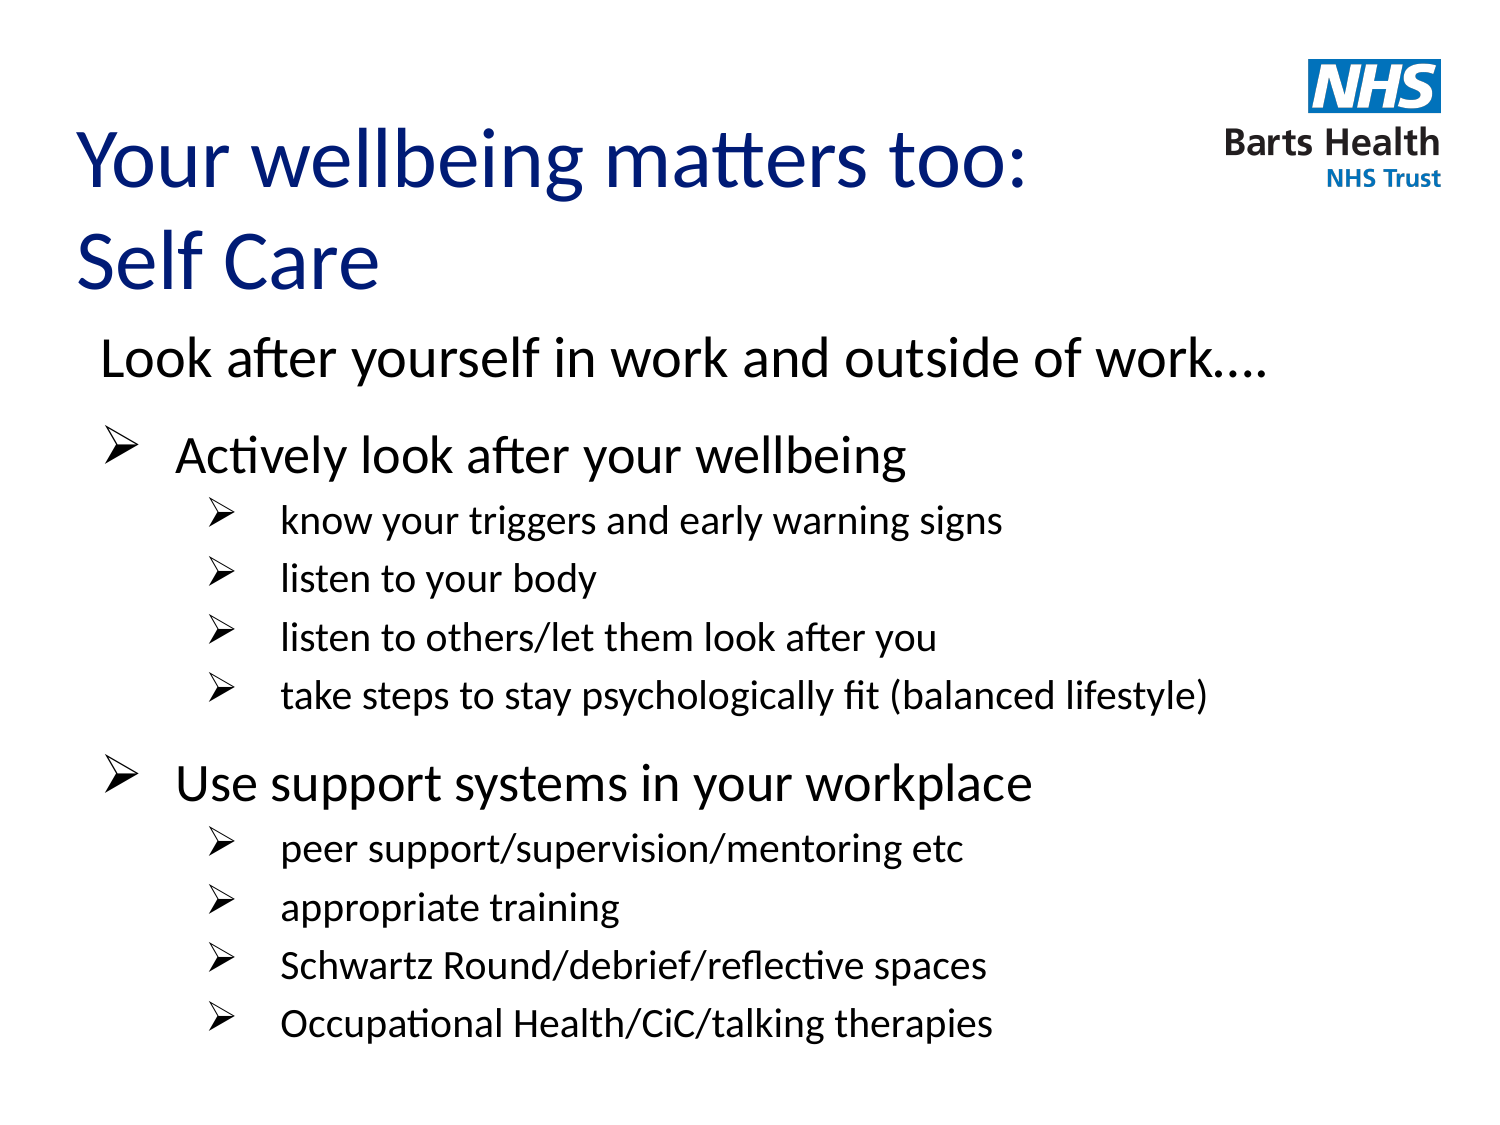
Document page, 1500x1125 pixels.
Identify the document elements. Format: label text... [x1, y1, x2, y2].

list Look after yourself in work and outside of work…. Actively look after your wellbeing know your triggers and early warning signs listen to your body listen to others/let them look after you take steps to stay psychologically fit (balanced lifestyle) Use support systems in your workplace peer support/supervision/mentoring etc appropriate training Schwartz Round/debrief/reflective spaces Occupational Health/CiC/talking therapies [100, 319, 1392, 1125]
picture [1226, 59, 1441, 187]
title Your wellbeing matters too: Self Care [76, 101, 1368, 309]
